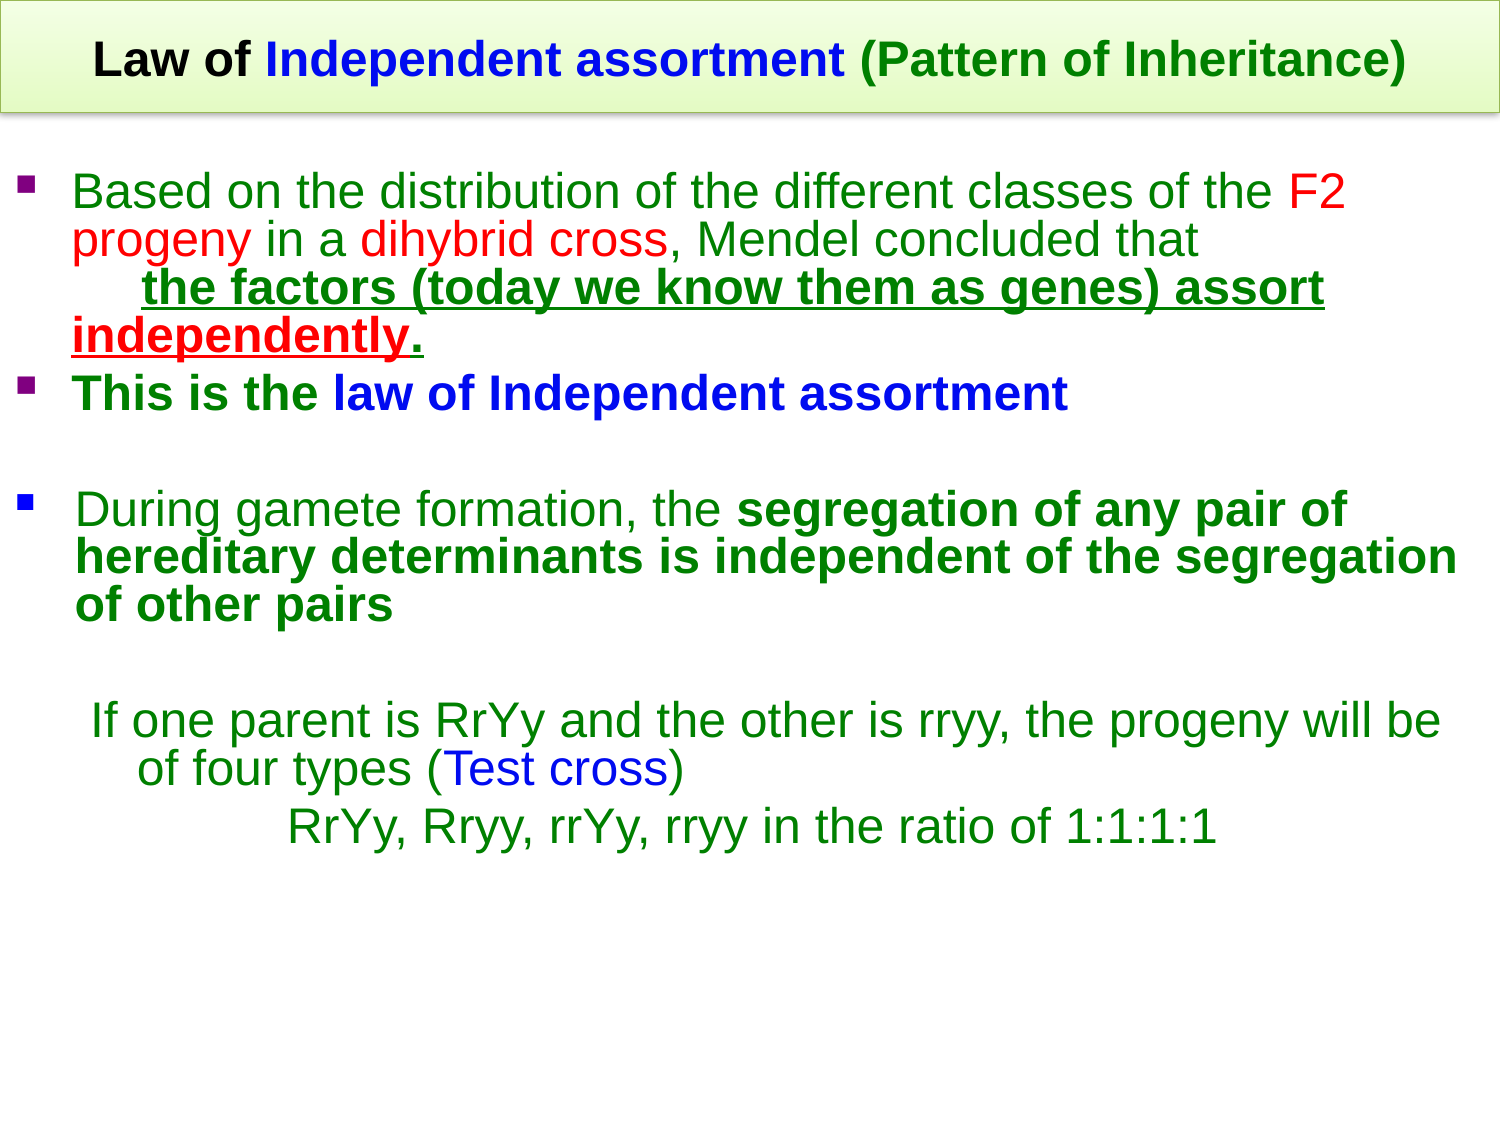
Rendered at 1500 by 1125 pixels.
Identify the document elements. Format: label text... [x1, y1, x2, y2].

title Law of Independent assortment (Pattern of Inheritance) [0, 0, 1500, 113]
list Based on the distribution of the different classes of the F2 progeny in a dihybrid cross, Mendel concluded that the factors (today we know them as genes) assort independently. This is the law of Independent assortment During gamete formation, the segregation of any pair of hereditary determinants is independent of the segregation of other pairs If one parent is RrYy and the other is rryy, the progeny will be of four types (Test cross) RrYy, Rryy, rrYy, rryy in the ratio of 1:1:1:1 [0, 162, 1500, 1125]
